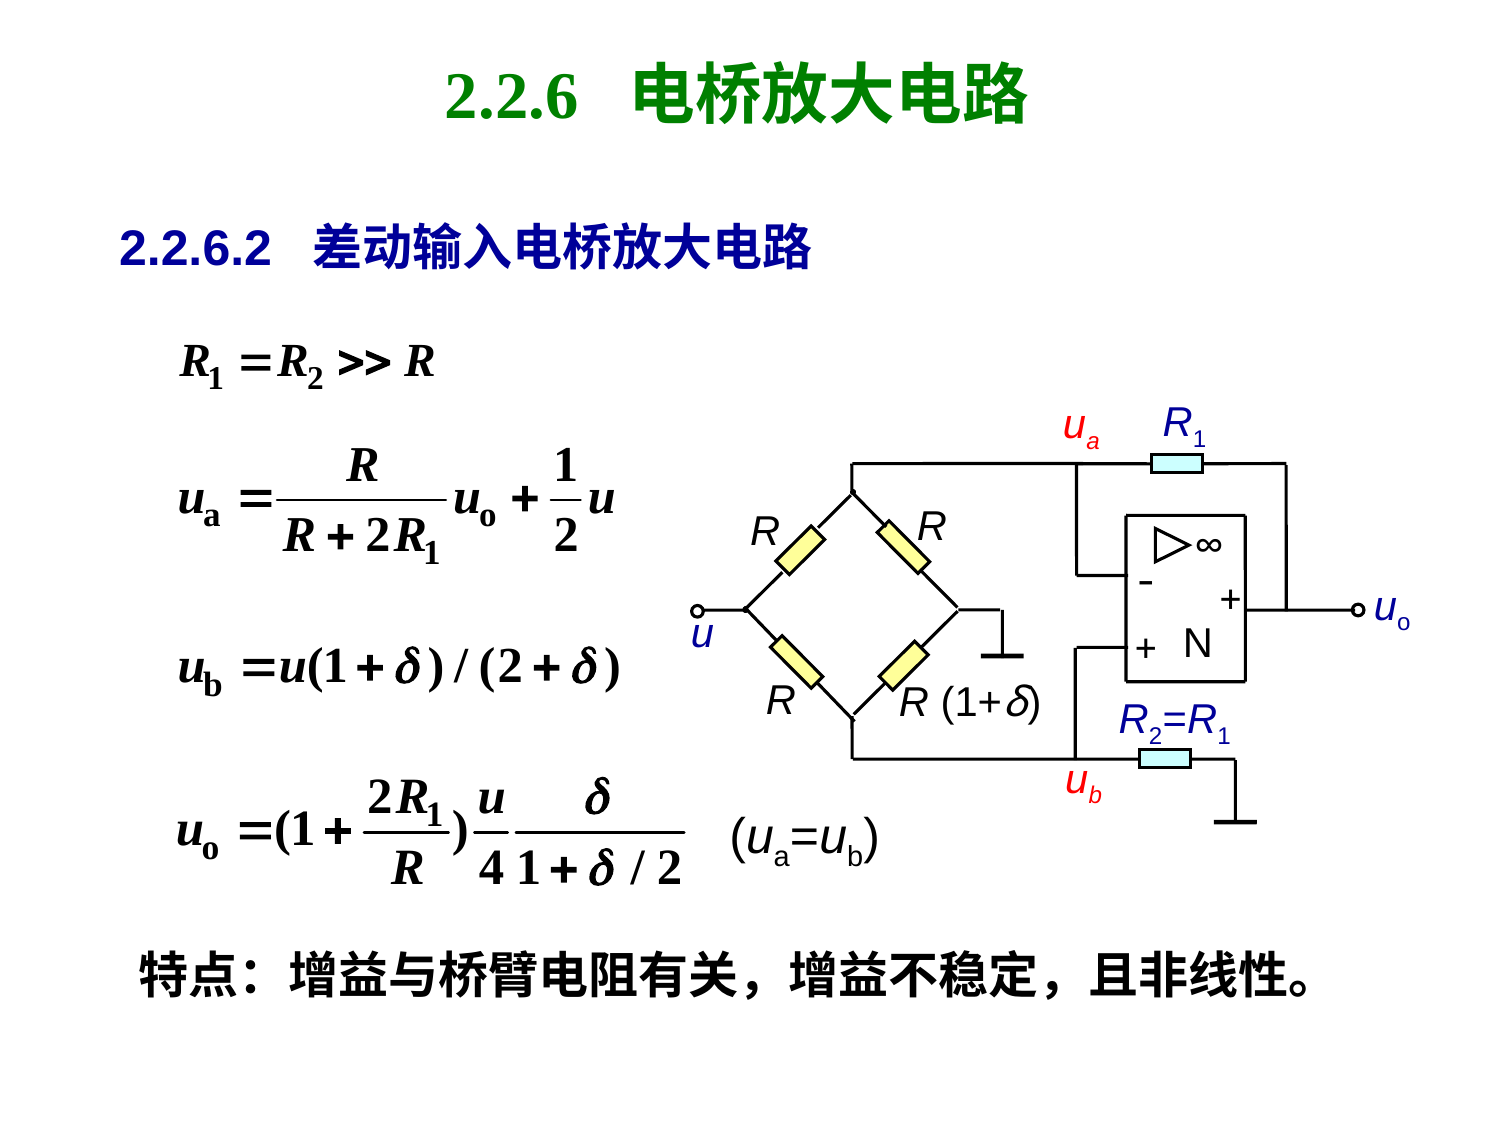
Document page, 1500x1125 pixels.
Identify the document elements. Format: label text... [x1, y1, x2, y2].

text_box 2.2.6.2 差动输入电桥放大电路 [104, 196, 1435, 338]
text_box 特点：增益与桥臂电阻有关，增益不稳定，且非线性。 [123, 930, 1489, 1012]
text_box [690, 394, 1436, 823]
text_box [168, 765, 1046, 894]
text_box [170, 635, 627, 705]
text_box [170, 332, 444, 398]
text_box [170, 434, 624, 575]
title 2.2.6 电桥放大电路 [40, 18, 1392, 207]
